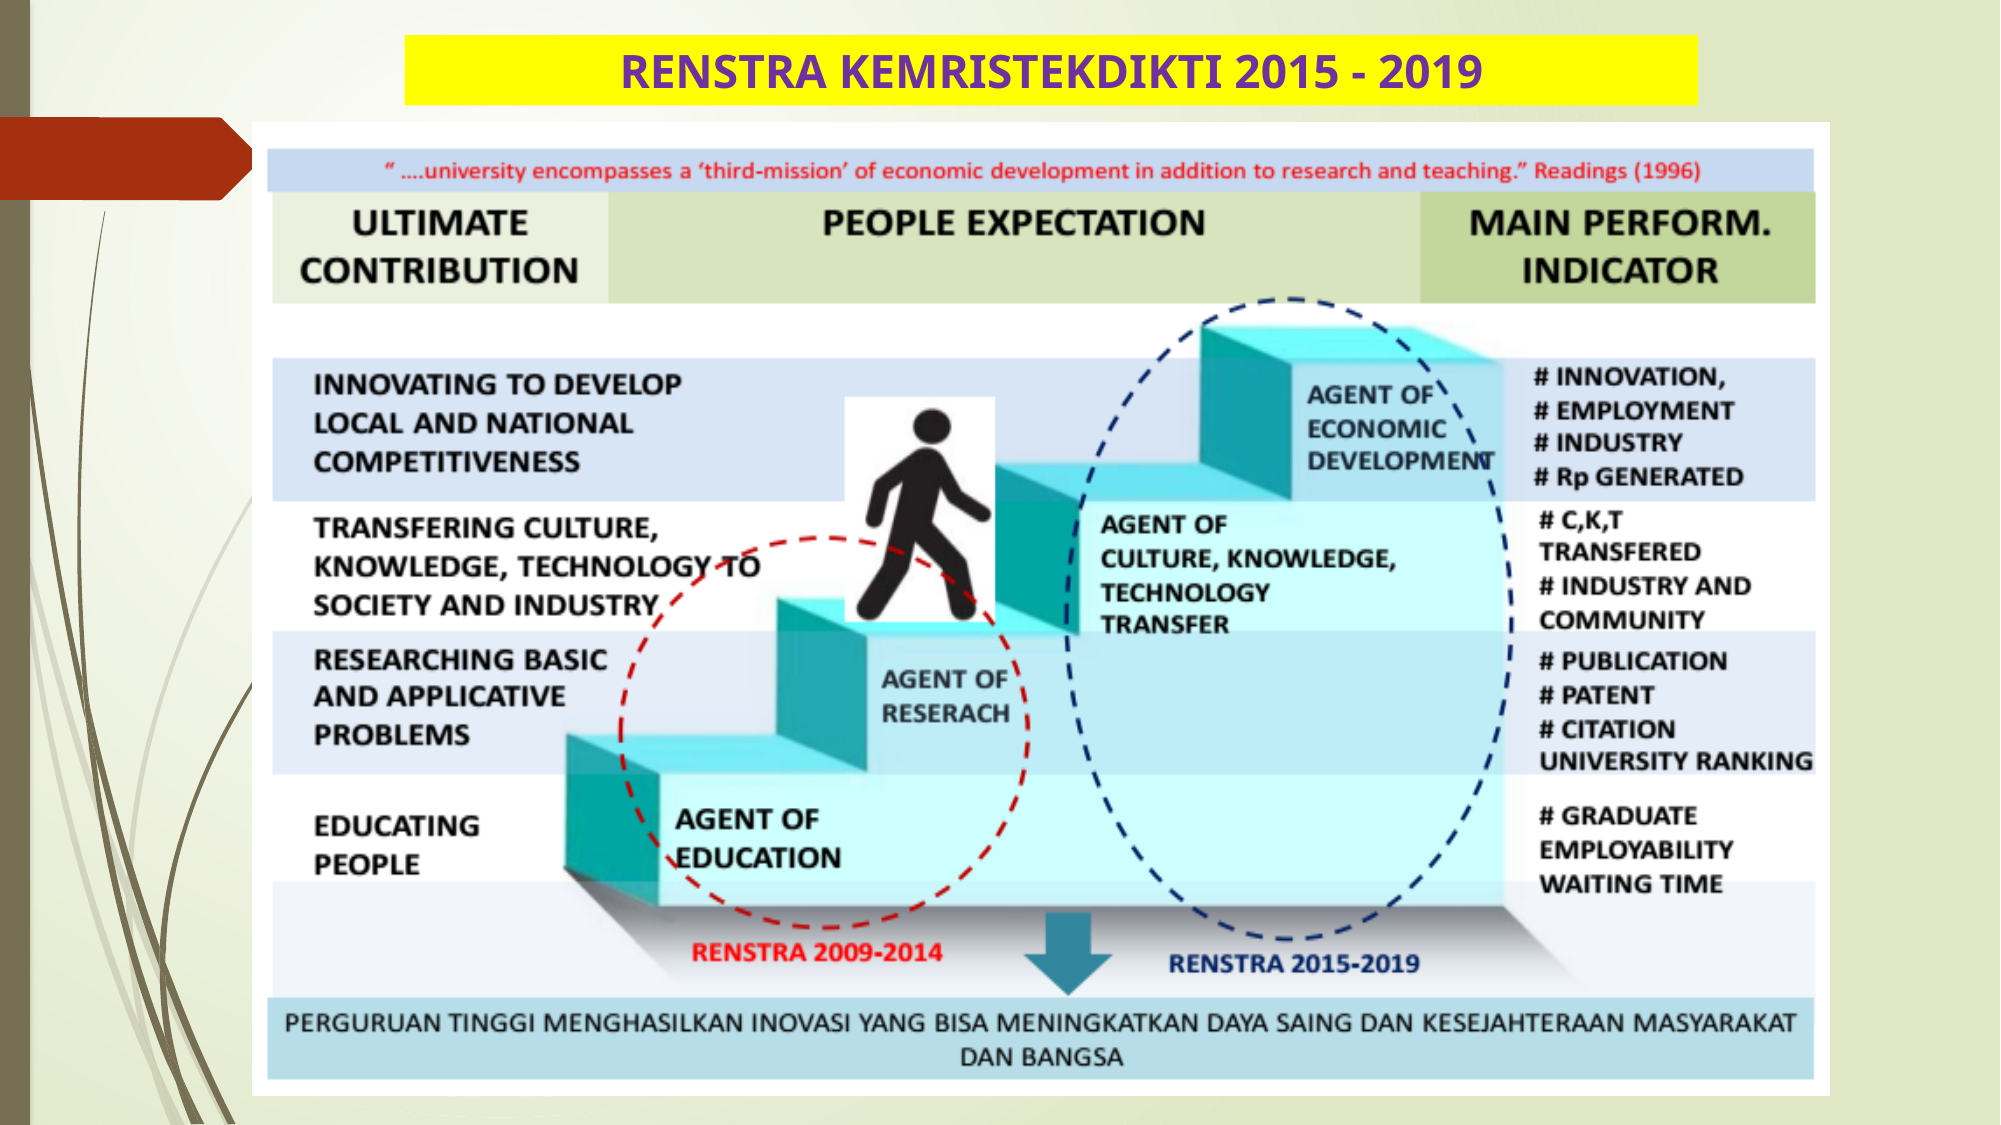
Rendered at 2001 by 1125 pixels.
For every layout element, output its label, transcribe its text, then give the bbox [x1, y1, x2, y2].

title RENSTRA KEMRISTEKDIKTI 2015 - 2019 [404, 35, 1699, 106]
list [251, 122, 1830, 1097]
